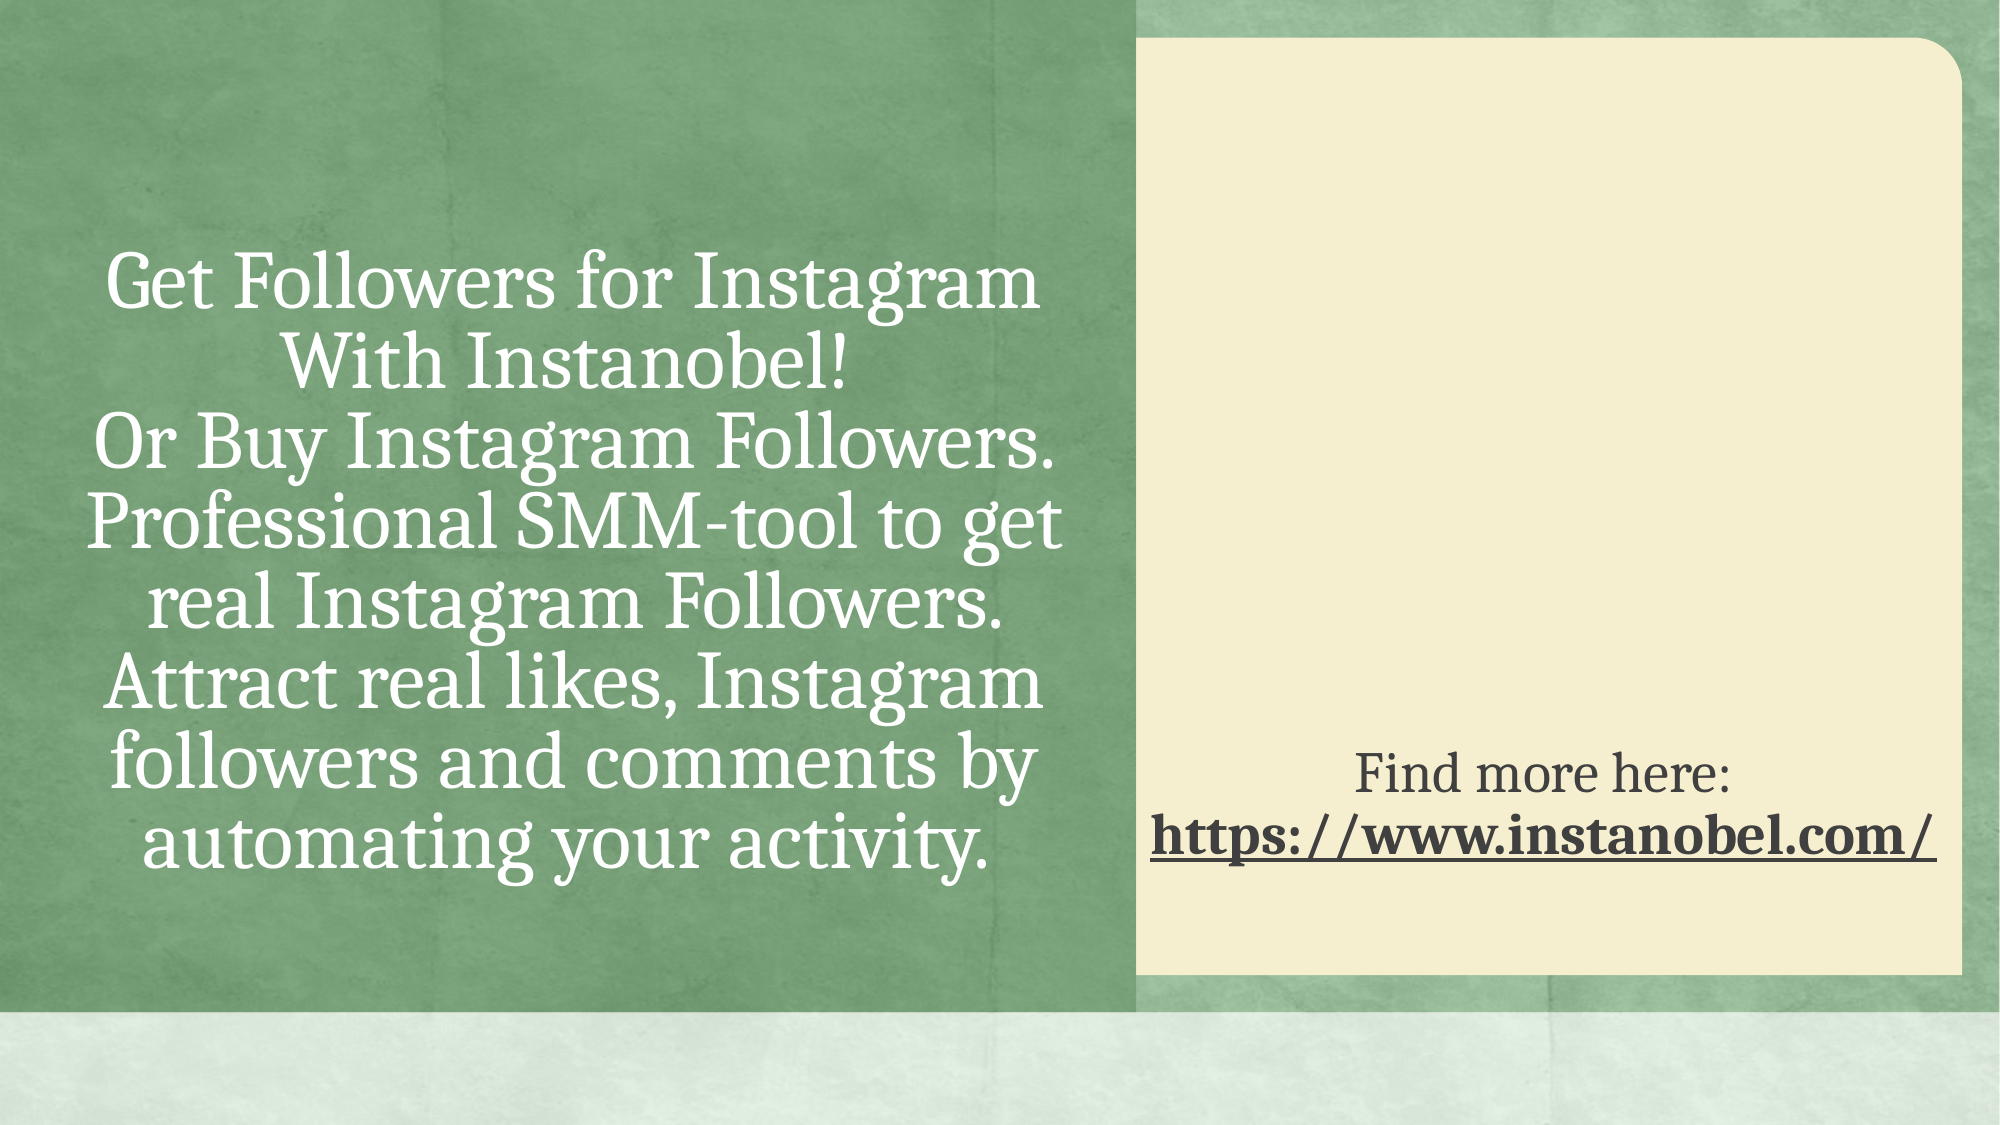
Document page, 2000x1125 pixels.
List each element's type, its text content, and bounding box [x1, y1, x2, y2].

title Get Followers for Instagram With Instanobel! Or Buy Instagram Followers. Professional SMM-tool to get real Instagram Followers. Attract real likes, Instagram followers and comments by automating your activity. [62, 99, 1088, 892]
subtitle Find more here: https://www.instanobel.com/ [1124, 562, 1963, 875]
